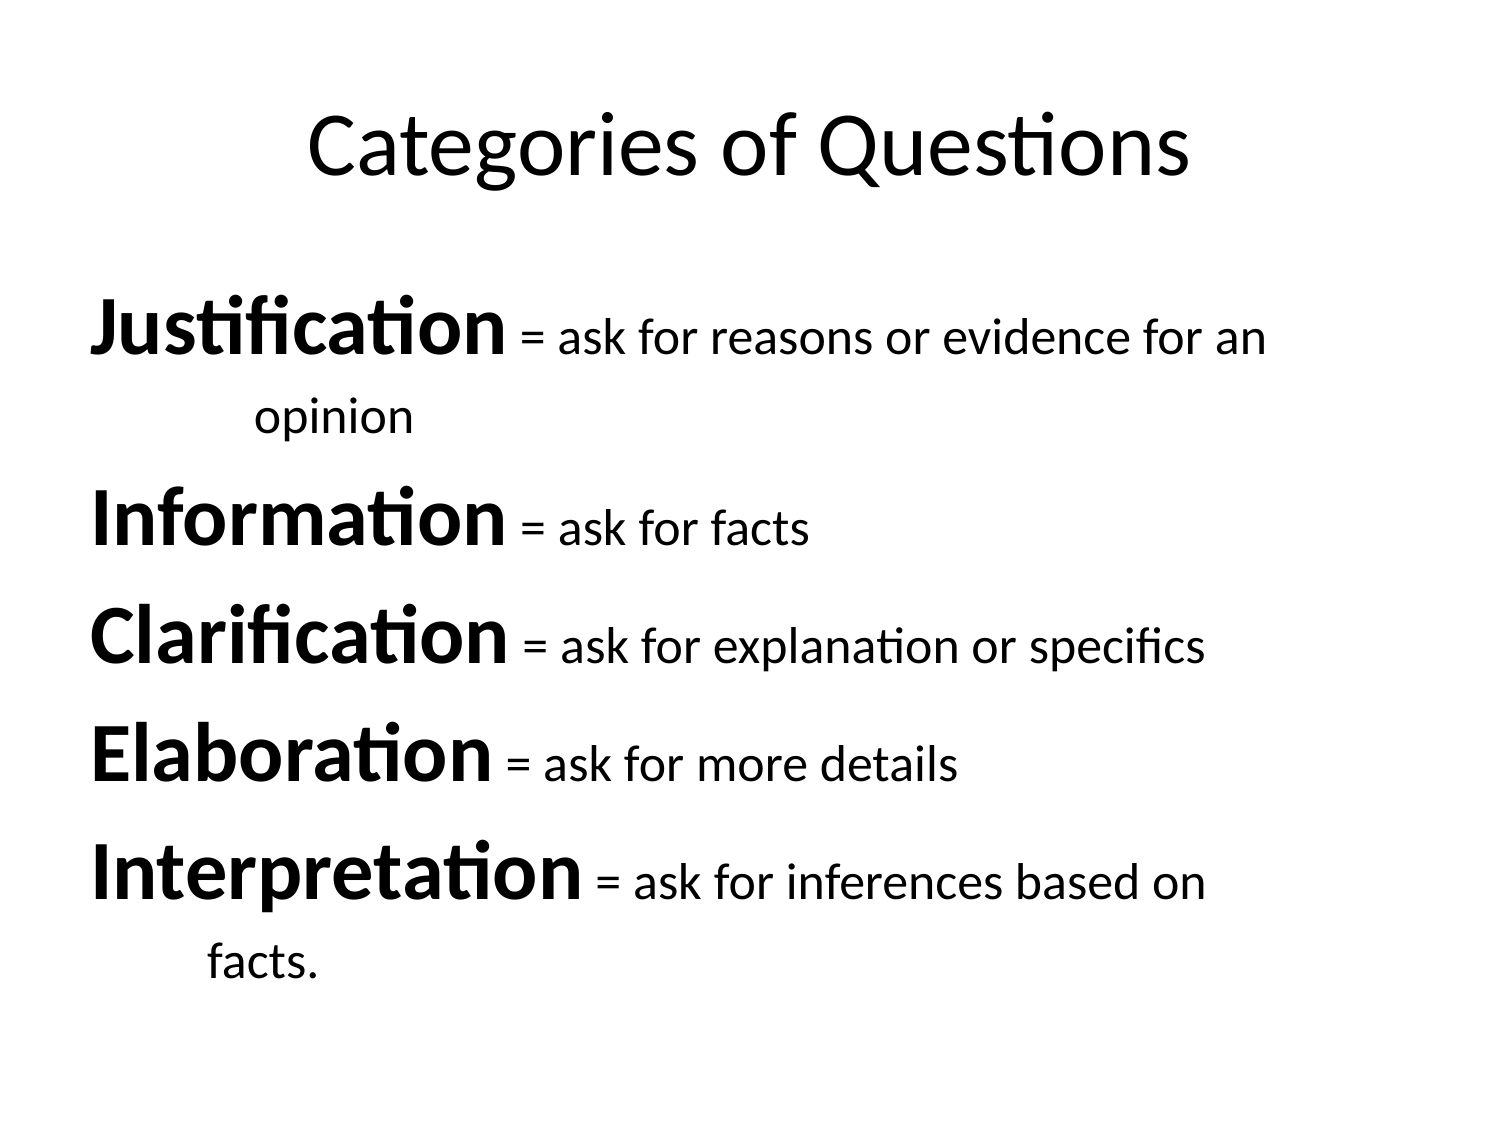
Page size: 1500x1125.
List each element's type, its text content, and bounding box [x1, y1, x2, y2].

title Categories of Questions [75, 45, 1425, 233]
list Justification = ask for reasons or evidence for an opinion Information = ask for facts Clarification = ask for explanation or specifics Elaboration = ask for more details Interpretation = ask for inferences based on facts. [75, 262, 1425, 1005]
